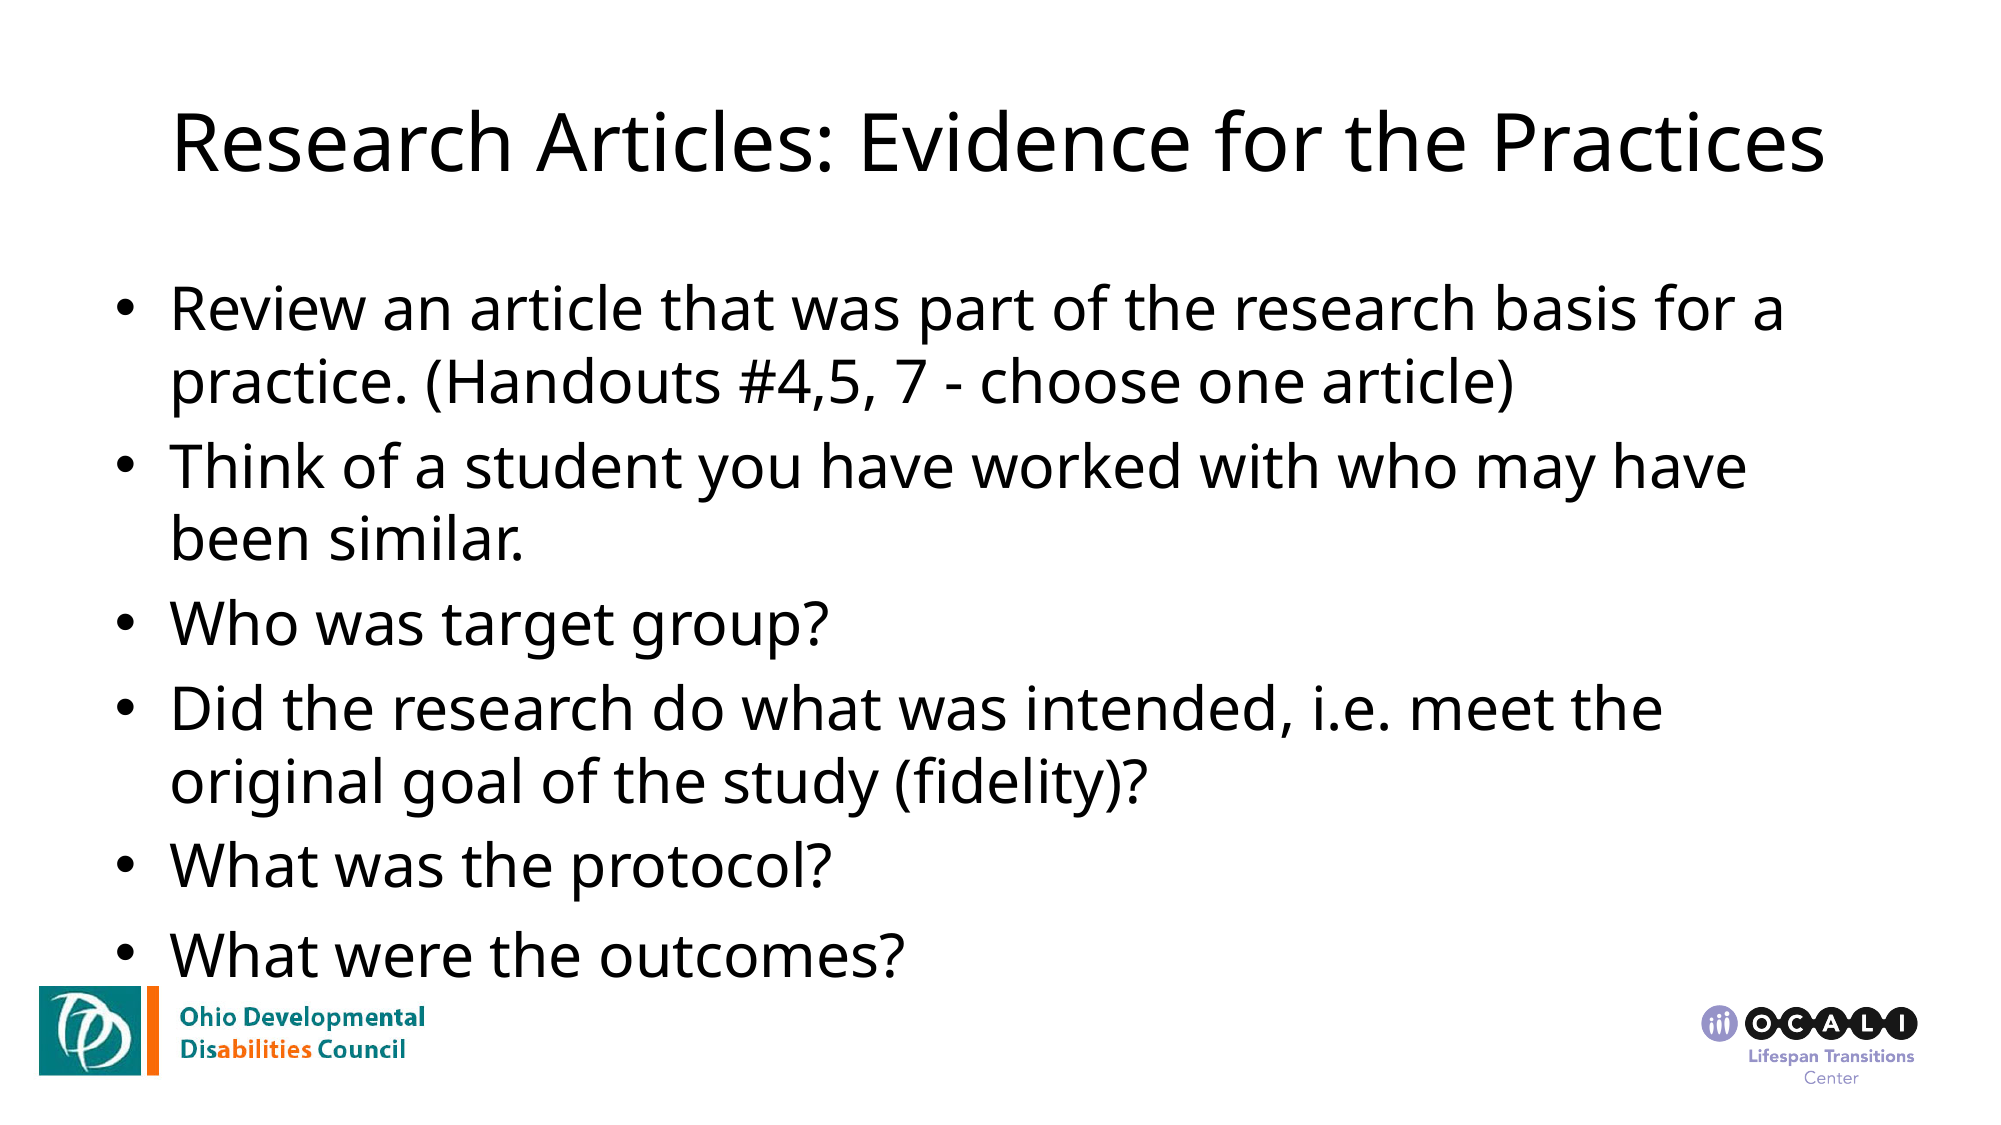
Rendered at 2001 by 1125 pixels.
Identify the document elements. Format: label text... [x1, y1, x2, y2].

list Review an article that was part of the research basis for a practice. (Handouts #4,5, 7 - choose one article) Think of a student you have worked with who may have been similar. Who was target group? Did the research do what was intended, i.e. meet the original goal of the study (fidelity)? What was the protocol? What were the outcomes? [99, 262, 1900, 1005]
picture [1697, 1001, 1923, 1088]
title Research Articles: Evidence for the Practices [99, 45, 1900, 233]
picture [26, 986, 471, 1085]
